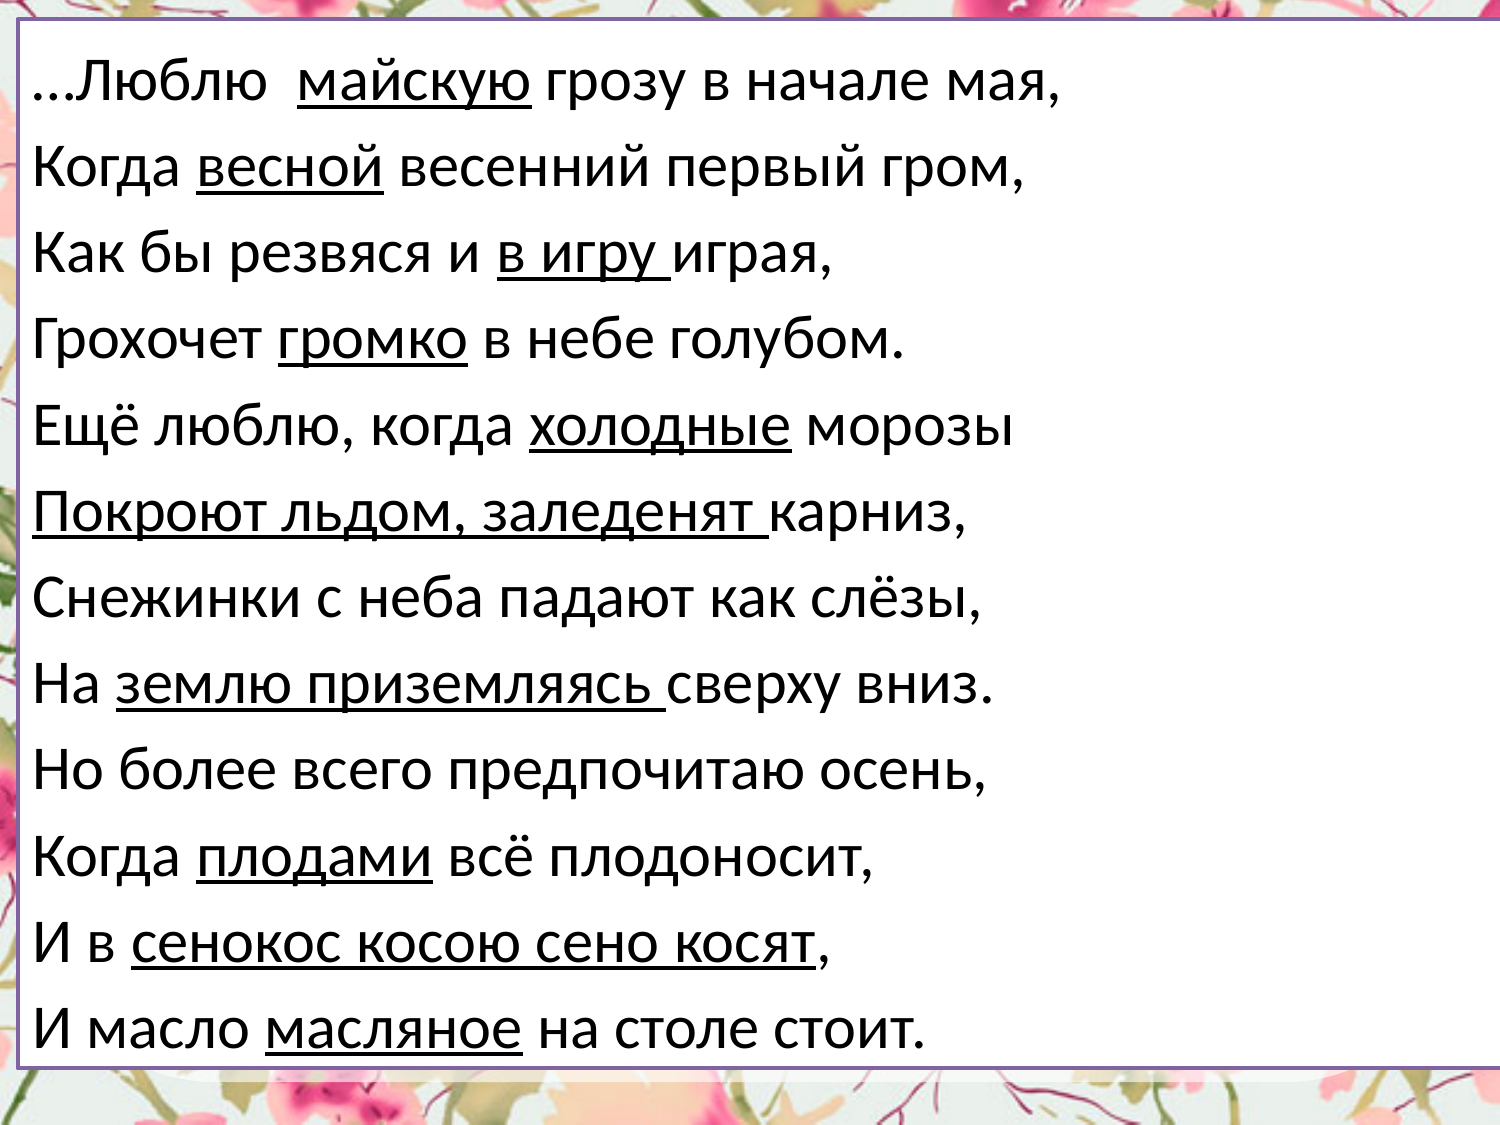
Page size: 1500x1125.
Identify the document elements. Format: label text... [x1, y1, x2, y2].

picture [0, 0, 1500, 1125]
text_box …Люблю майскую грозу в начале мая, Когда весной весенний первый гром, Как бы резвяся и в игру играя, Грохочет громко в небе голубом. Ещё люблю, когда холодные морозы Покроют льдом, заледенят карниз, Снежинки с неба падают как слёзы, На землю приземляясь сверху вниз. Но более всего предпочитаю осень, Когда плодами всё плодоносит, И в сенокос косою сено косят, И масло масляное на столе стоит. [16, 17, 1500, 1070]
